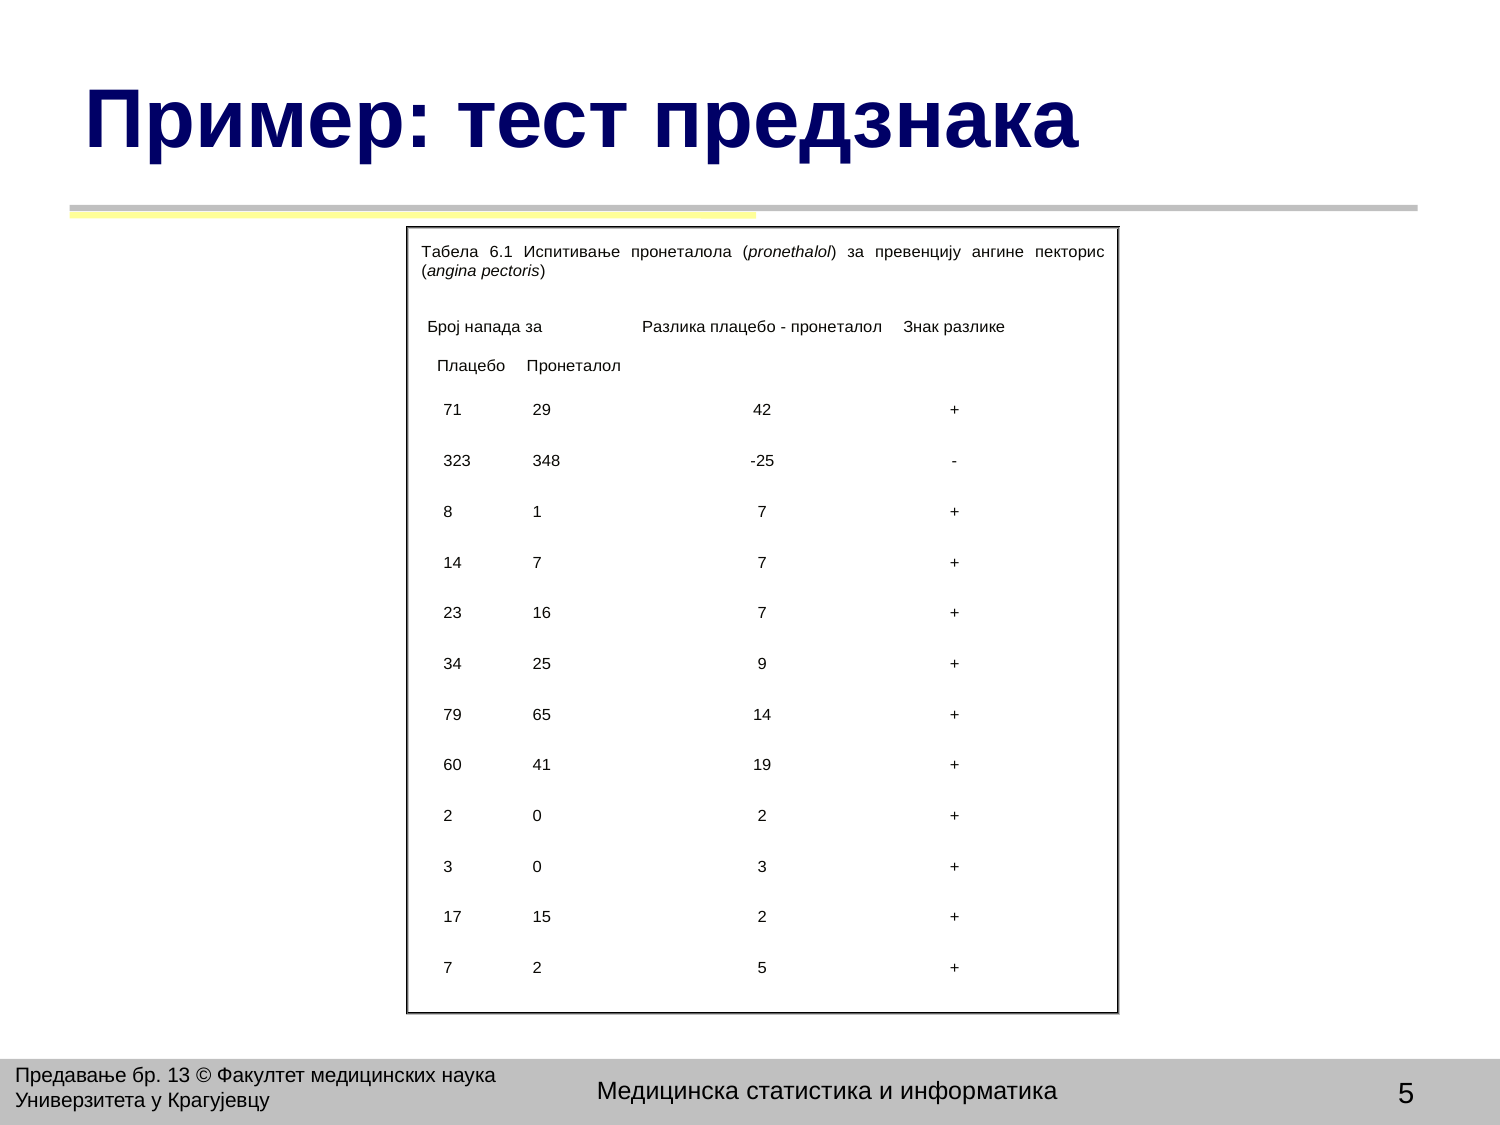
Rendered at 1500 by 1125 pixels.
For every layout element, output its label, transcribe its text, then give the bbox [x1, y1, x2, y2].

slide_number 5 [1164, 1066, 1430, 1125]
slide_number Предавање бр. 13 © Факултет медицинских наука Универзитета у Крагујевцу [0, 1053, 629, 1108]
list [363, 225, 1162, 1044]
footer Медицинска статистика и информатика [512, 1066, 1144, 1125]
title Пример: тест предзнака [69, 19, 1426, 208]
